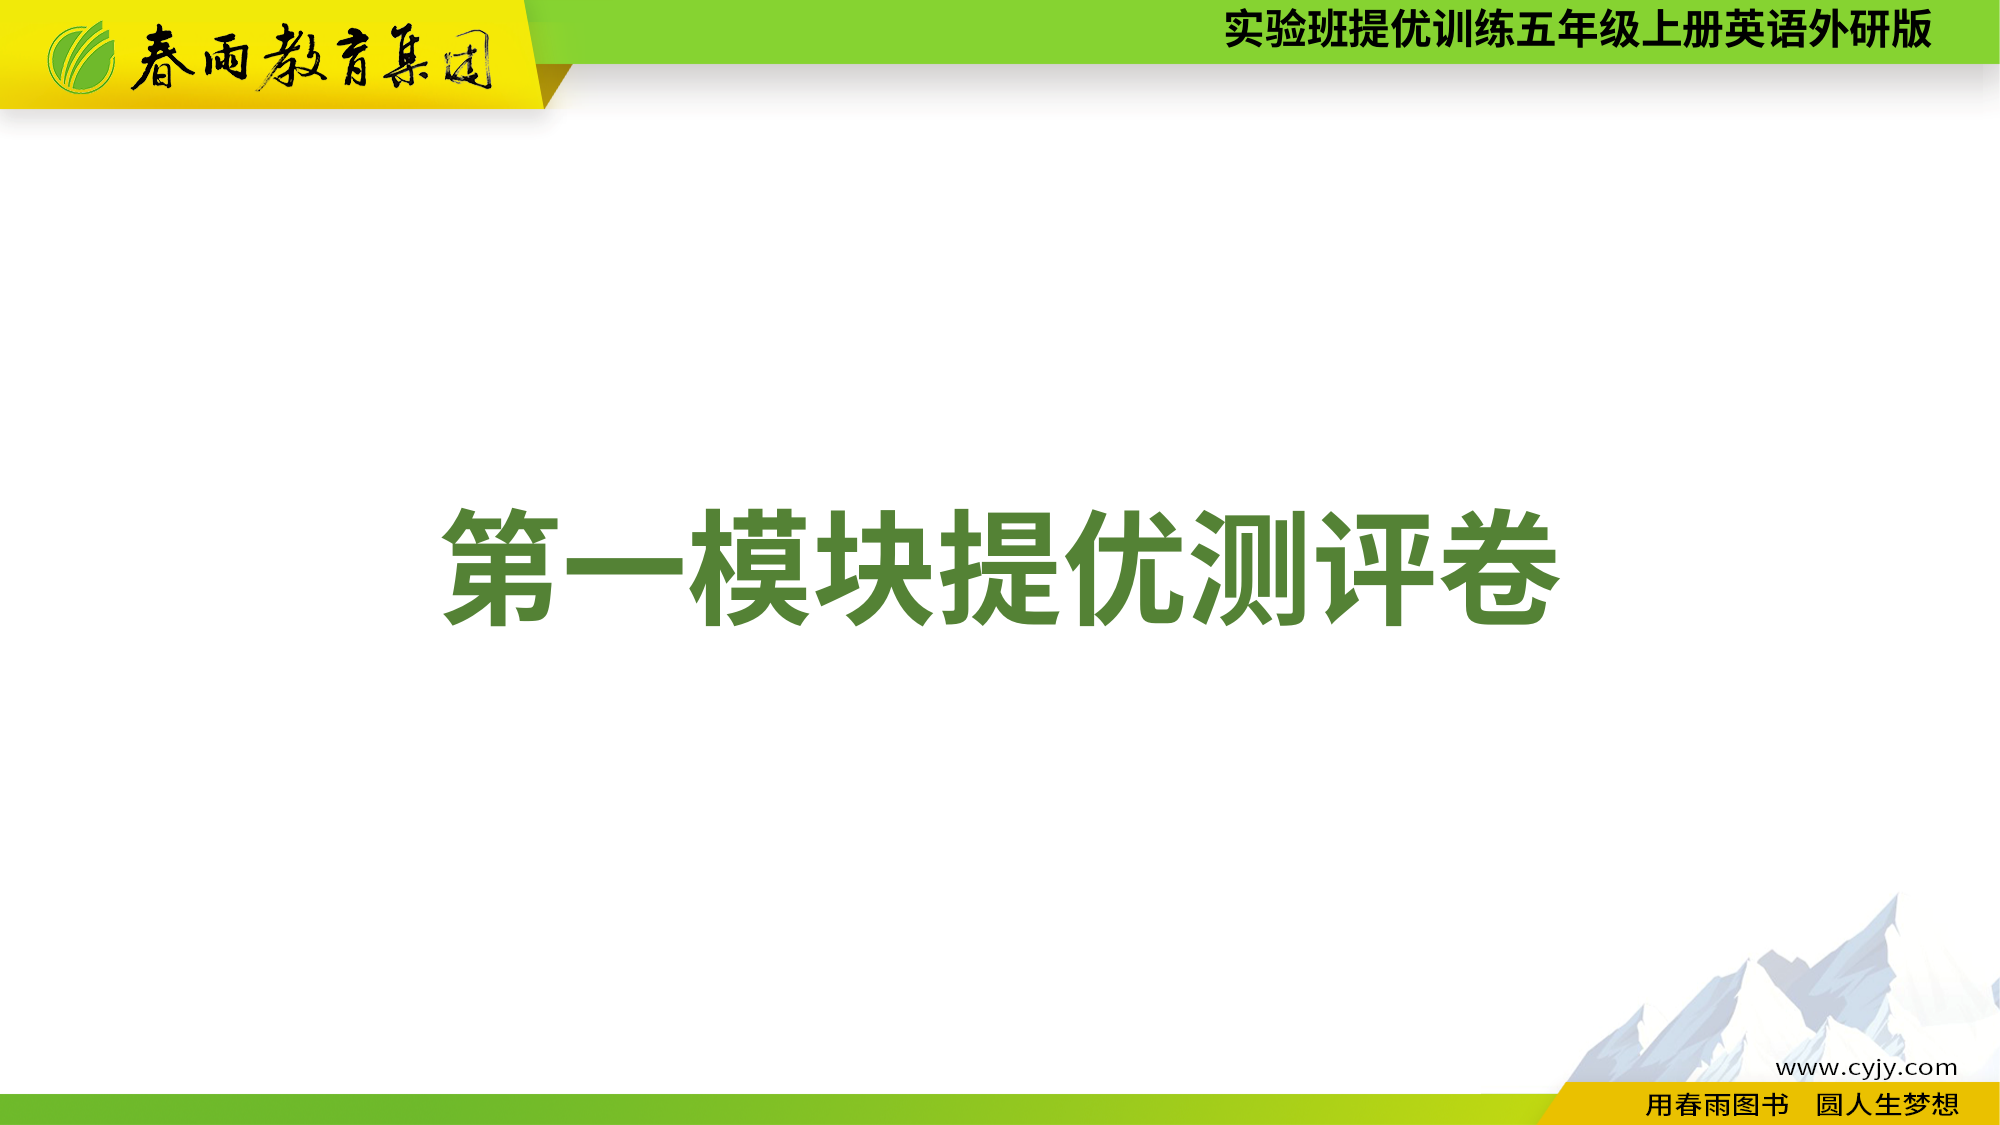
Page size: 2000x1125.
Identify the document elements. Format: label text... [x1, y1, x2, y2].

picture [0, 648, 2000, 1125]
picture [0, 0, 2000, 407]
text_box 第一模块提优测评卷 [0, 407, 2000, 648]
